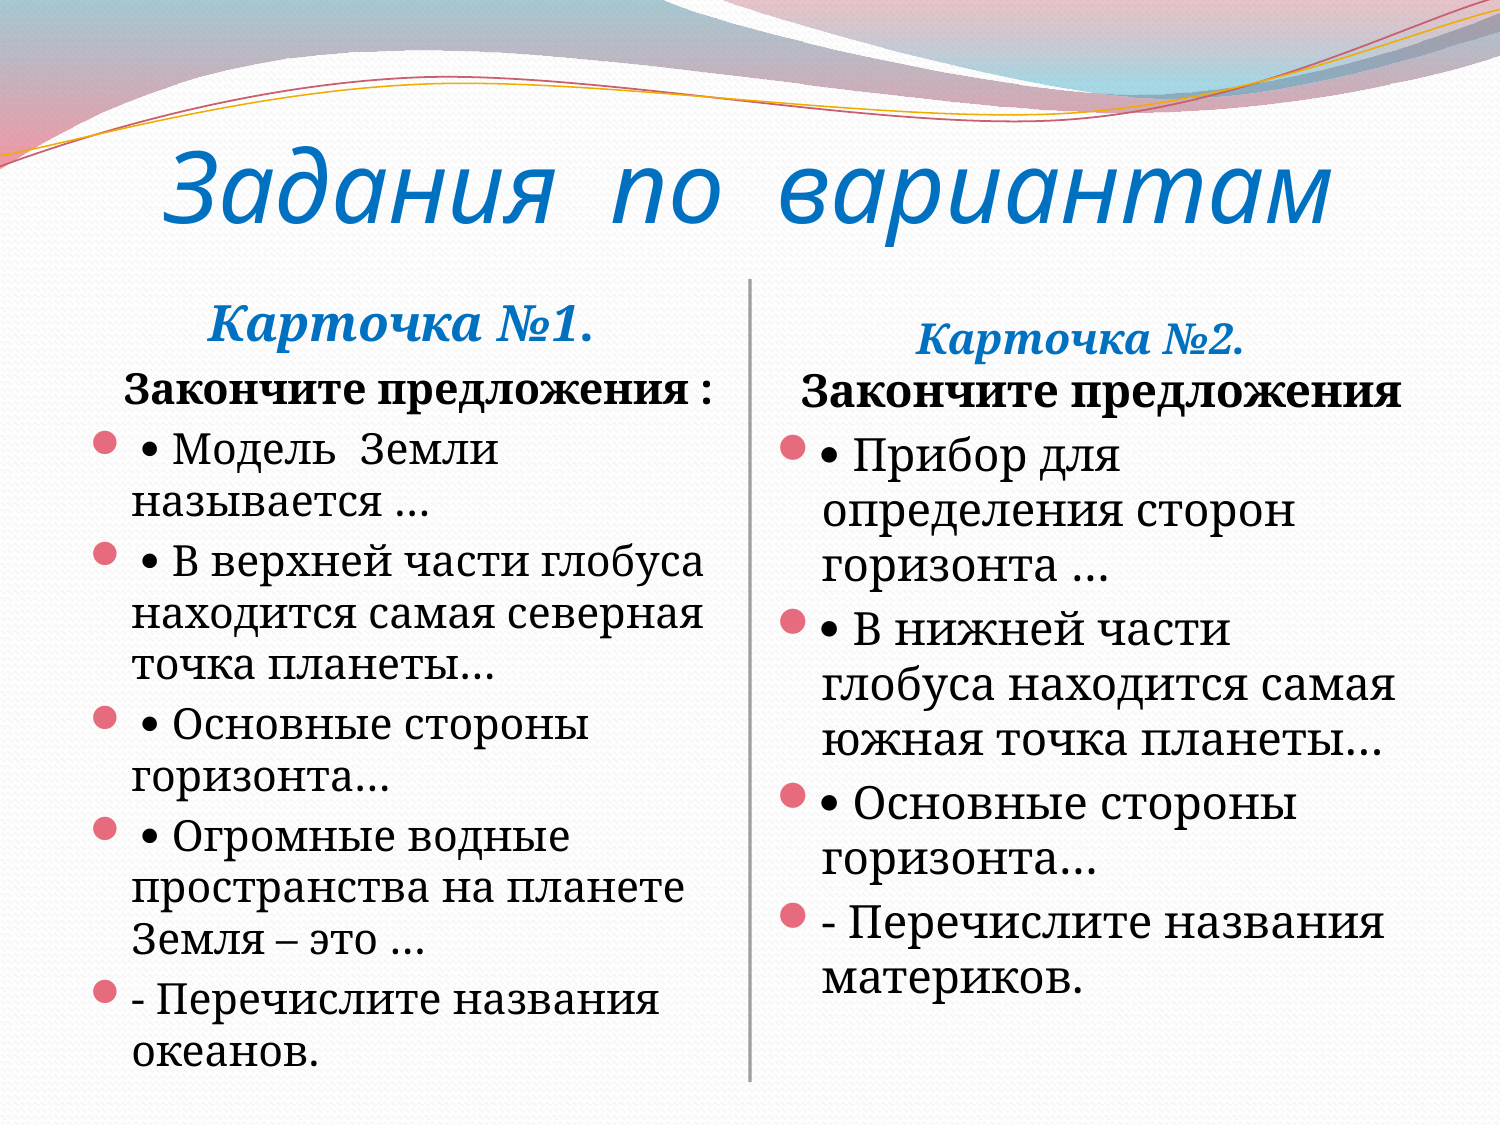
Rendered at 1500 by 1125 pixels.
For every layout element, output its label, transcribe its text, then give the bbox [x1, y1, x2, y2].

list Карточка №2. [750, 255, 1413, 363]
list Закончите предложения :  Модель Земли называется …  В верхней части глобуса находится самая северная точка планеты…  Основные стороны горизонта…  Огромные водные пространства на планете Земля – это … - Перечислите названия океанов. [75, 361, 739, 1083]
list Карточка №1. [76, 267, 740, 376]
title Задания по вариантам [75, 115, 1425, 244]
list Закончите предложения  Прибор для определения сторон горизонта …  В нижней части глобуса находится самая южная точка планеты…  Основные стороны горизонта… - Перечислите названия материков. [761, 361, 1425, 1083]
